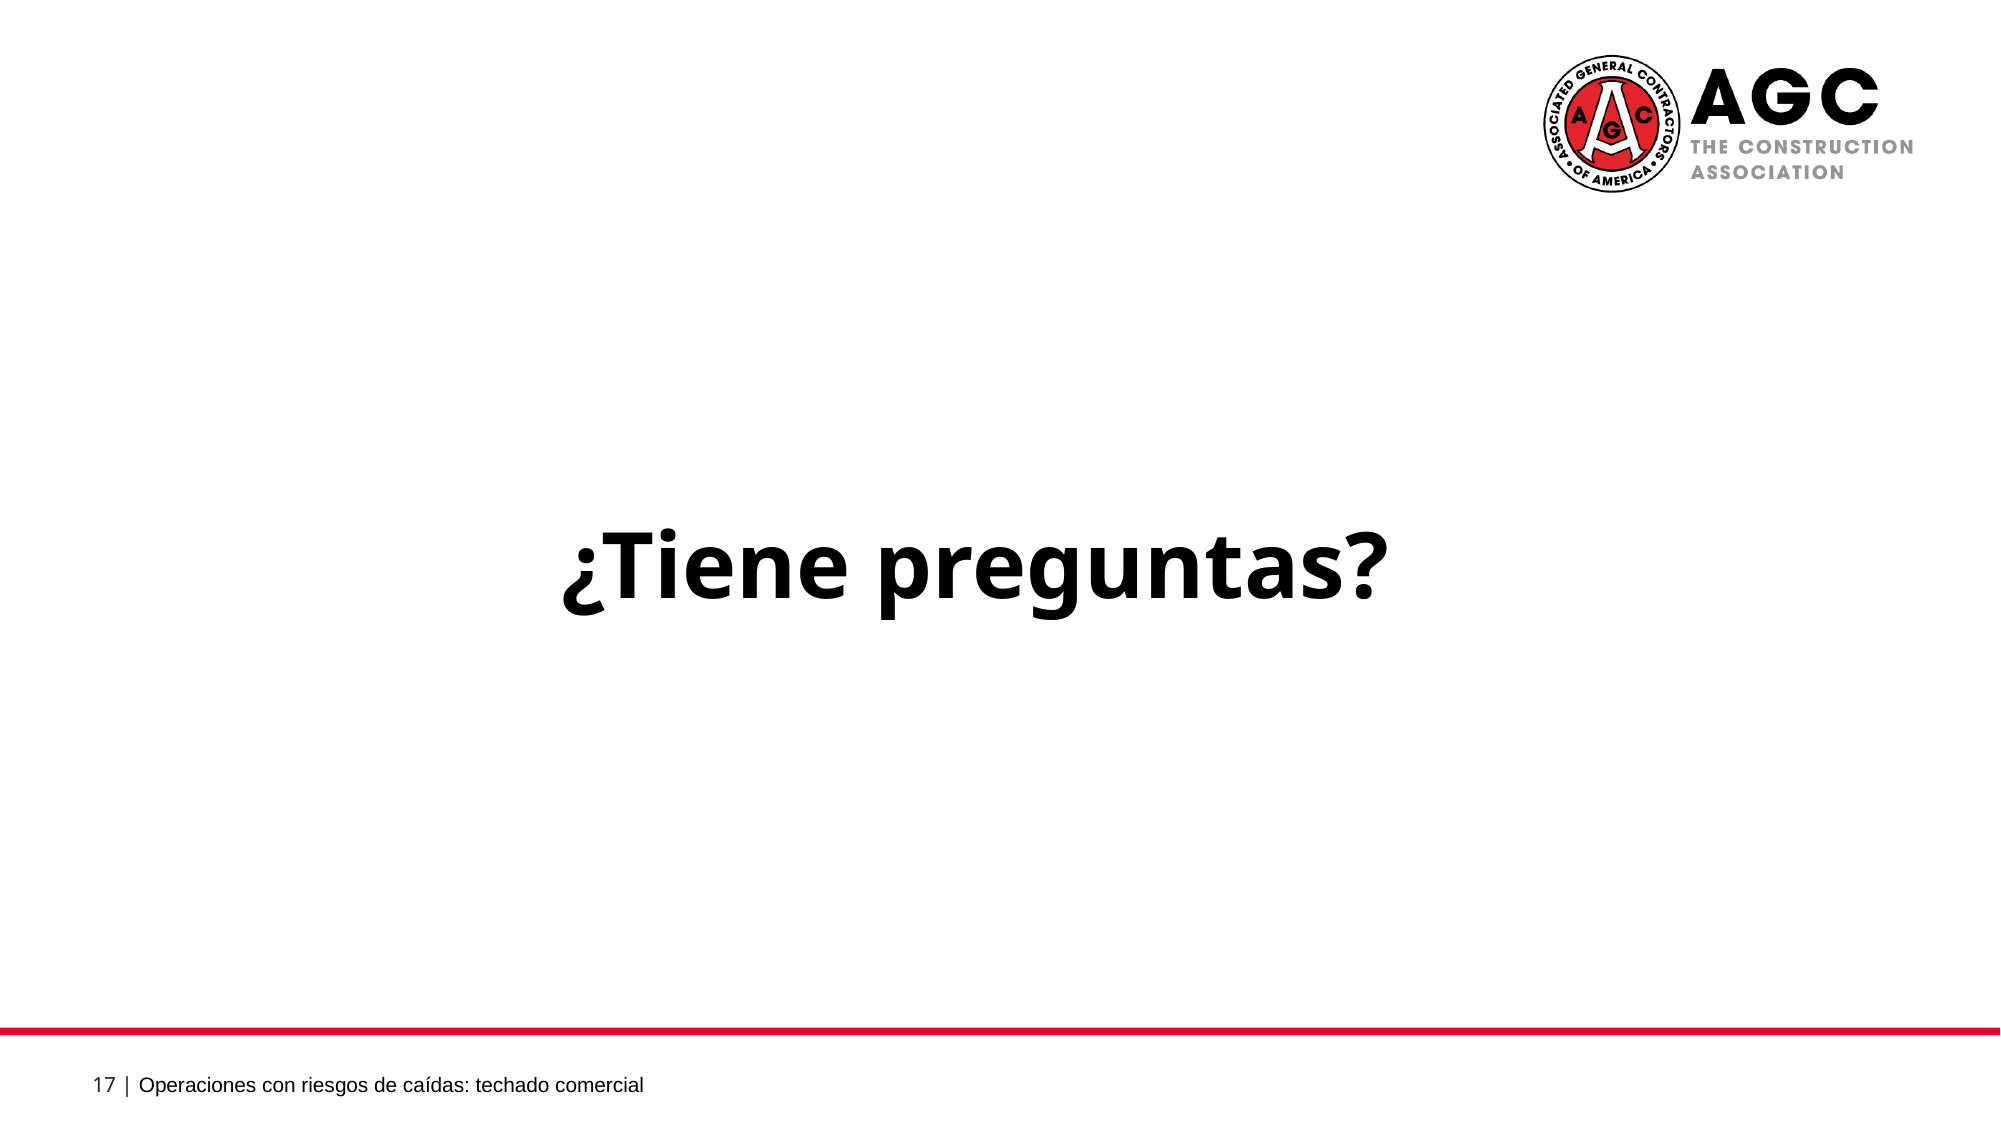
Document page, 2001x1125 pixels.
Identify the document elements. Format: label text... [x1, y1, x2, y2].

text_box Operaciones con riesgos de caídas: techado comercial [124, 1064, 1194, 1125]
picture [1538, 48, 1917, 199]
title ¿Tiene preguntas? [290, 320, 1661, 818]
